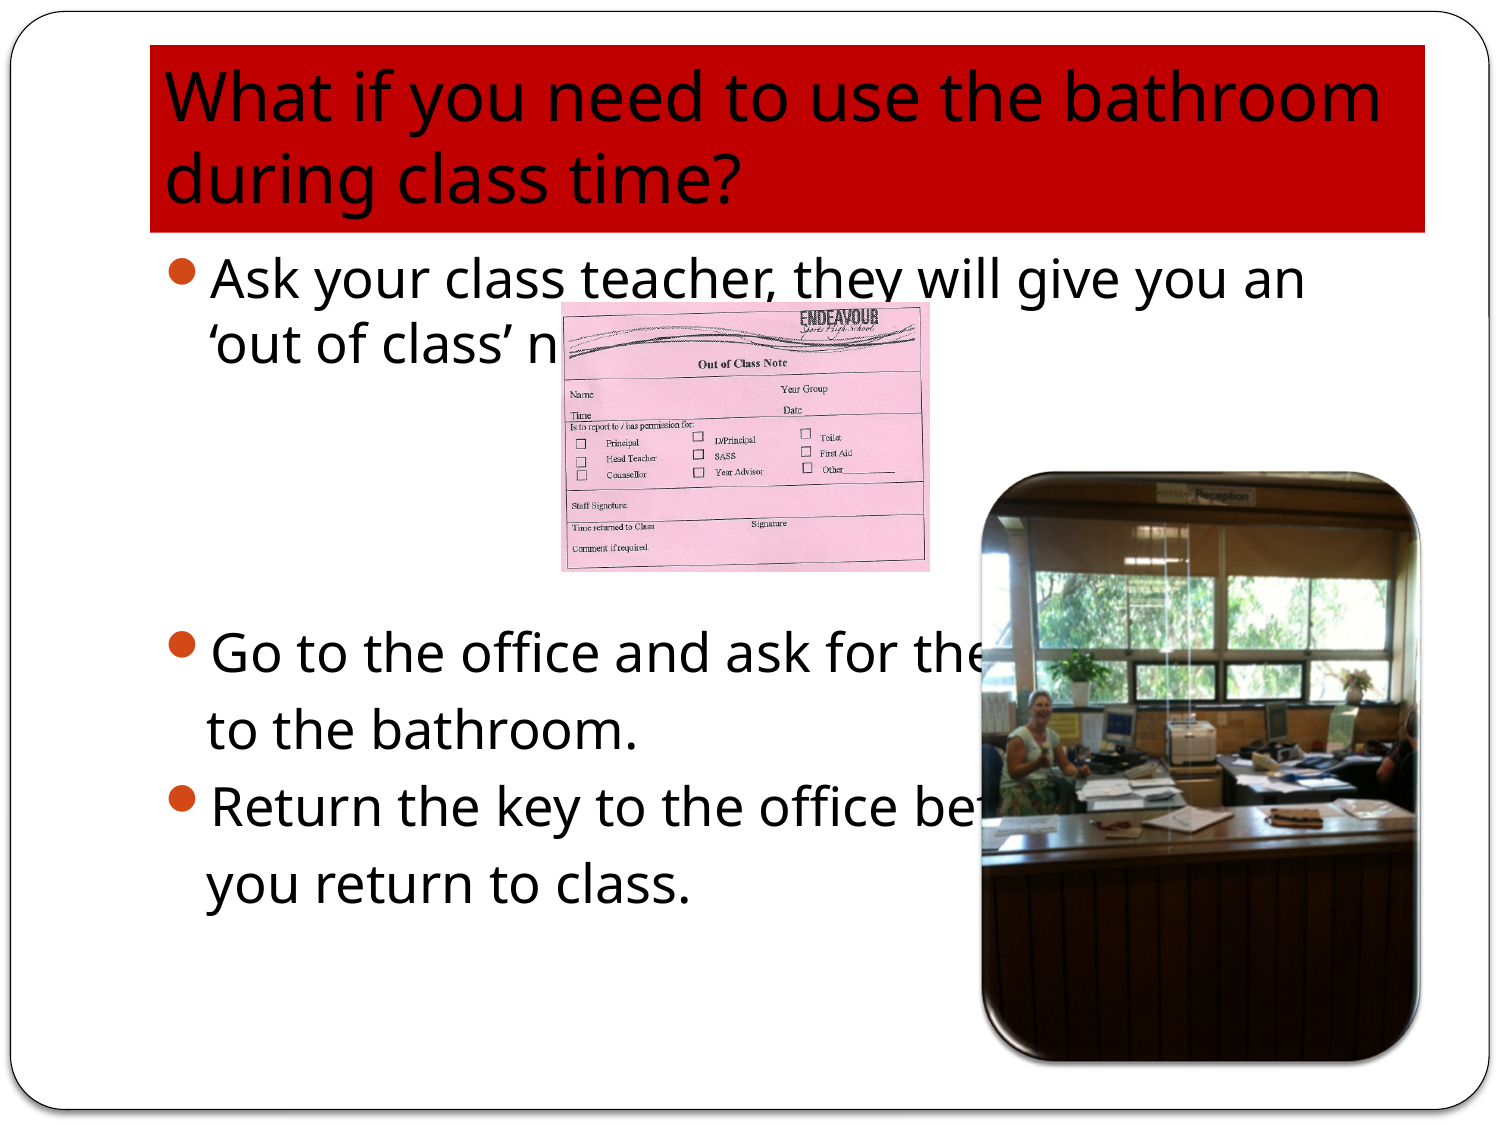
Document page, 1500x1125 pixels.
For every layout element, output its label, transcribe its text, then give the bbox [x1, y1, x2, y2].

list Ask your class teacher, they will give you an ‘out of class’ note. Go to the office and ask for the key to the bathroom. Return the key to the office before you return to class. [150, 237, 1425, 988]
title What if you need to use the bathroom during class time? [150, 45, 1425, 233]
picture [560, 302, 930, 572]
picture [973, 467, 1428, 1075]
